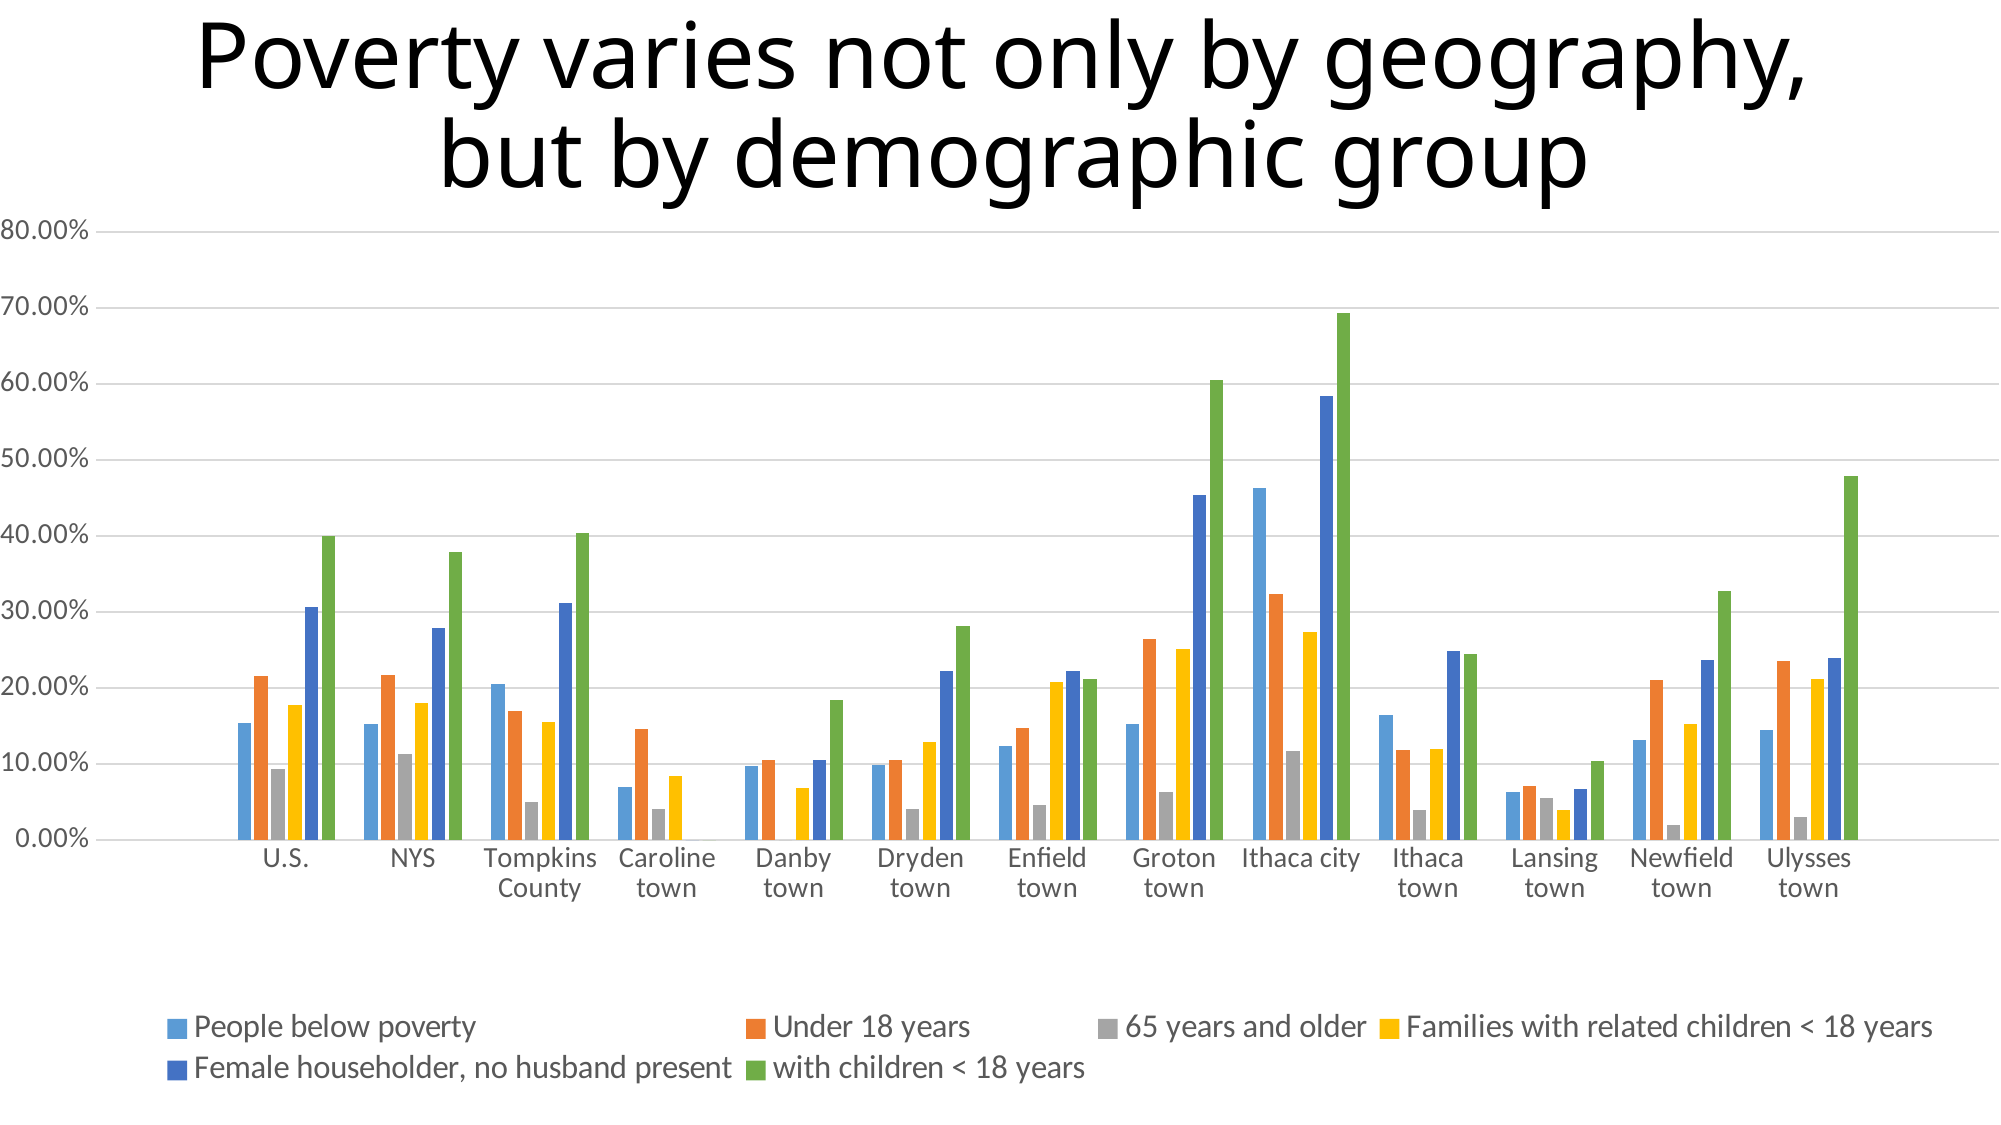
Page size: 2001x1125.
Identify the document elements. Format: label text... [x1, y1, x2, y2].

chart [0, 217, 2000, 1125]
title Poverty varies not only by geography, but by demographic group [152, 0, 1878, 217]
